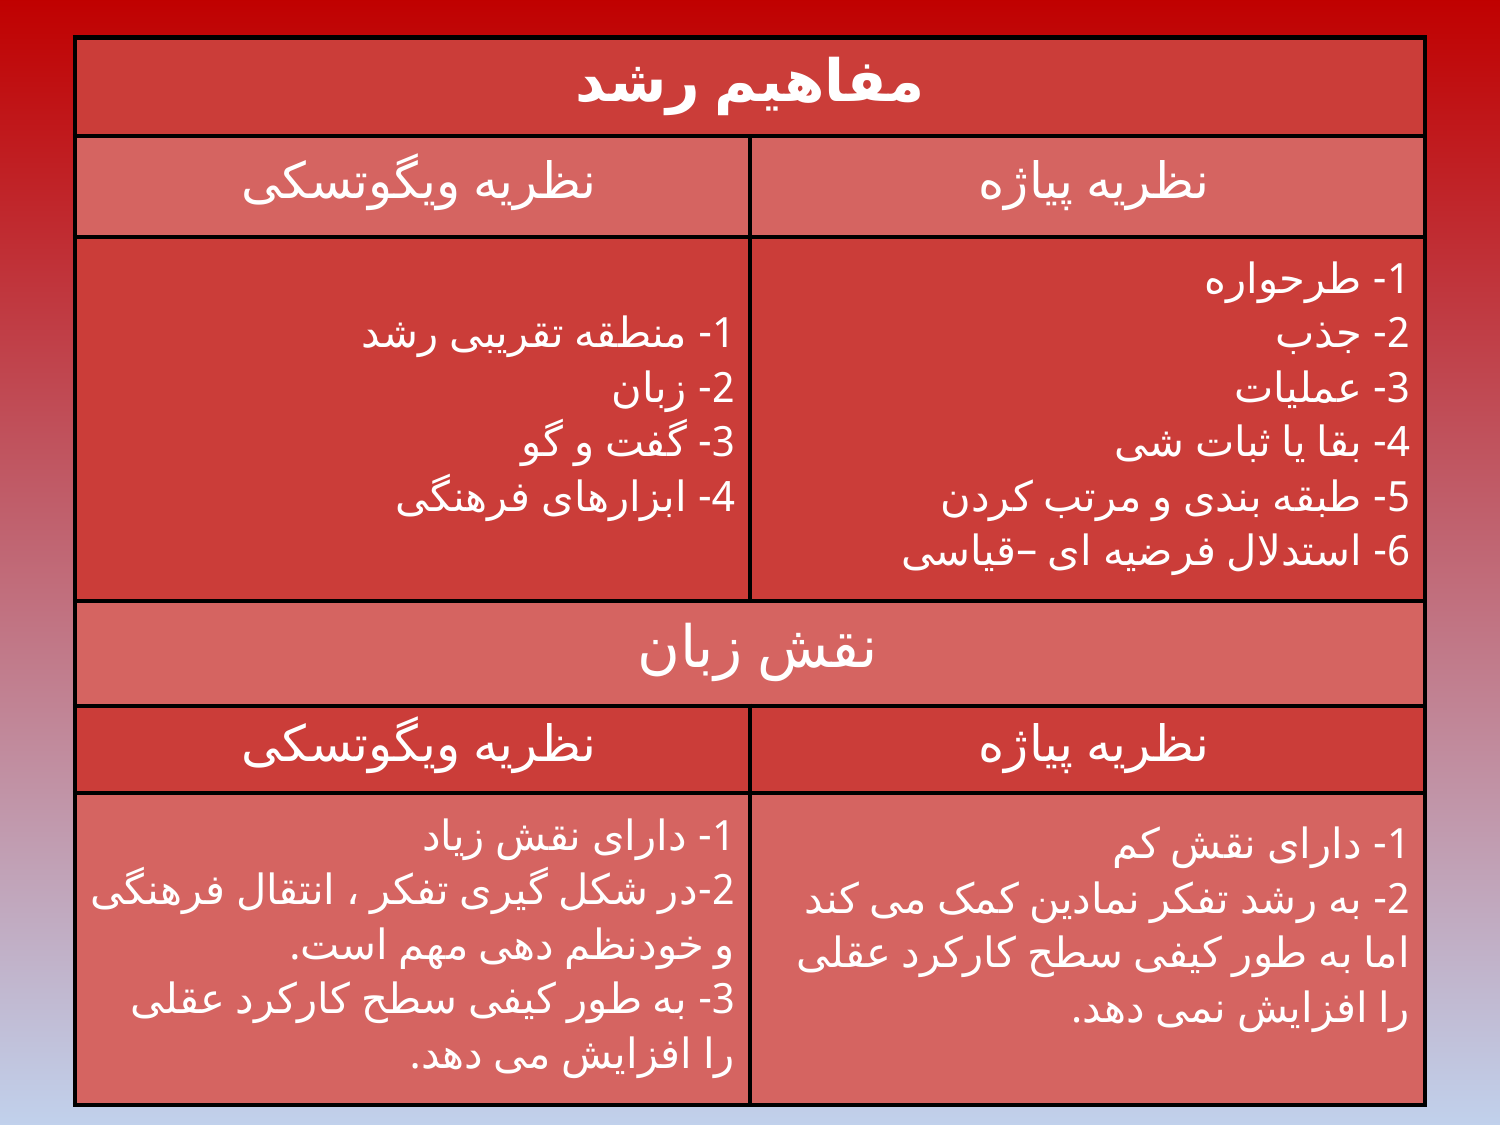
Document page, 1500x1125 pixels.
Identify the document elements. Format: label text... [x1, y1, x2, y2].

table_cell نظریه ویگوتسکی [77, 138, 748, 235]
table_cell 1- طرحواره 2- جذب 3- عملیات 4- بقا یا ثبات شی 5- طبقه بندی و مرتب کردن 6- استدلال فرضیه ای –قیاسی [752, 239, 1423, 599]
table_cell 1- دارای نقش کم 2- به رشد تفکر نمادین کمک می کند اما به طور کیفی سطح کارکرد عقلی را افزایش نمی دهد. [752, 795, 1423, 1103]
table_cell نظریه پیاژه [752, 708, 1423, 791]
table_cell نظریه پیاژه [752, 138, 1423, 235]
table_cell نقش زبان [77, 603, 1423, 704]
table_cell نظریه ویگوتسکی [77, 708, 748, 791]
table_header مفاهیم رشد [77, 40, 1423, 134]
table_cell 1- دارای نقش زیاد 2-در شکل گیری تفکر ، انتقال فرهنگی و خودنظم دهی مهم است. 3- به طور کیفی سطح کارکرد عقلی را افزایش می دهد. [77, 795, 748, 1103]
table_cell 1- منطقه تقریبی رشد 2- زبان 3- گفت و گو 4- ابزارهای فرهنگی [77, 239, 748, 599]
